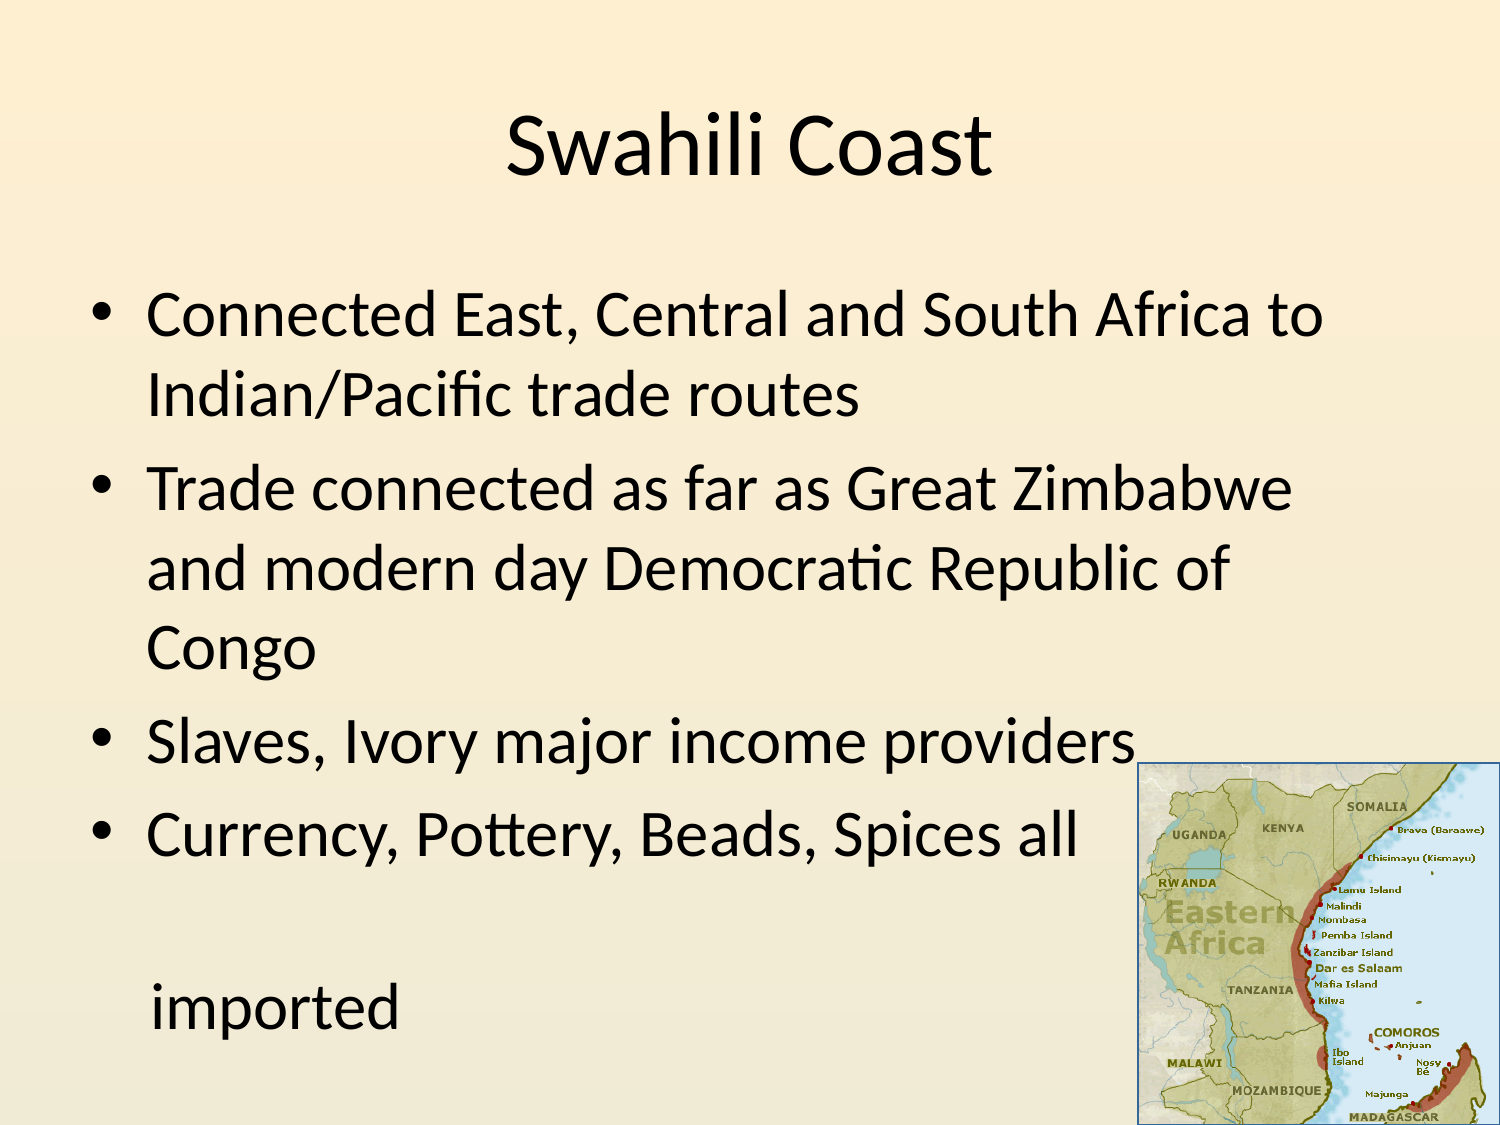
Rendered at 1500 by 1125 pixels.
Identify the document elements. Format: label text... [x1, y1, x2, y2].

list Connected East, Central and South Africa to Indian/Pacific trade routes Trade connected as far as Great Zimbabwe and modern day Democratic Republic of Congo Slaves, Ivory major income providers Currency, Pottery, Beads, Spices all imported [75, 262, 1425, 1005]
title Swahili Coast [75, 45, 1425, 233]
picture [1137, 762, 1500, 1125]
